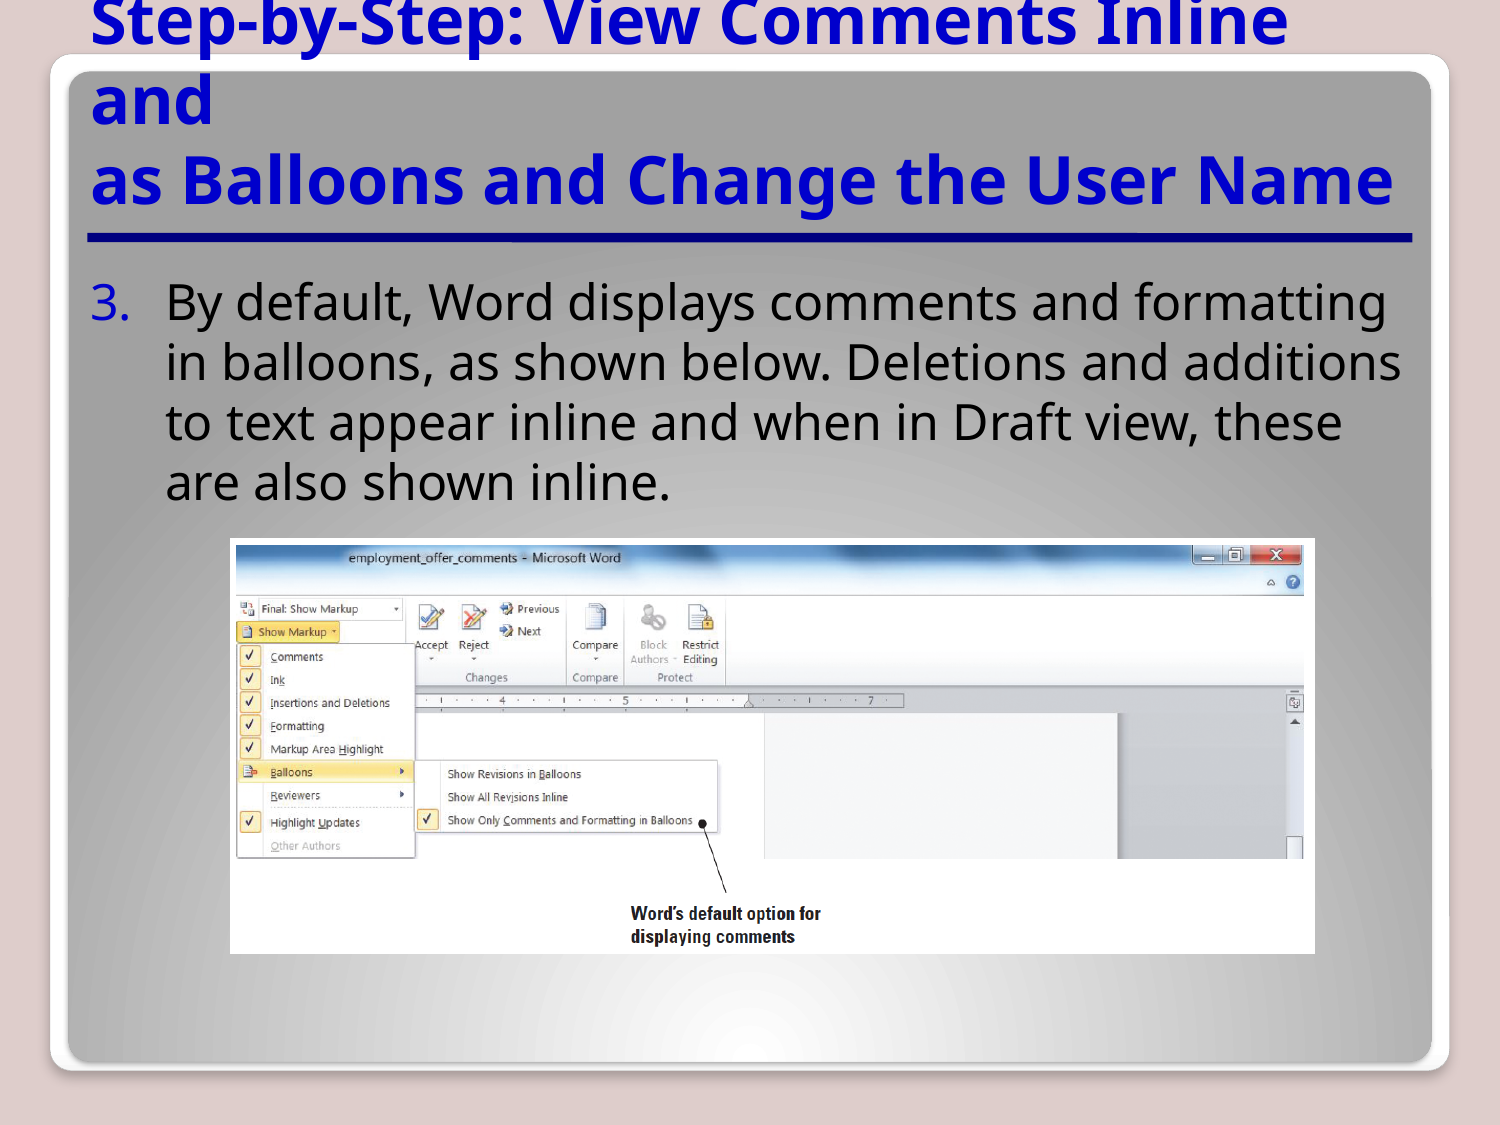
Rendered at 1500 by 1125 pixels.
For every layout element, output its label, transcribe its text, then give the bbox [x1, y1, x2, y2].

picture [229, 538, 1315, 954]
title Step-by-Step: View Comments Inline and as Balloons and Change the User Name [74, 74, 1426, 226]
list By default, Word displays comments and formatting in balloons, as shown below. Deletions and additions to text appear inline and when in Draft view, these are also shown inline. [74, 262, 1426, 1063]
